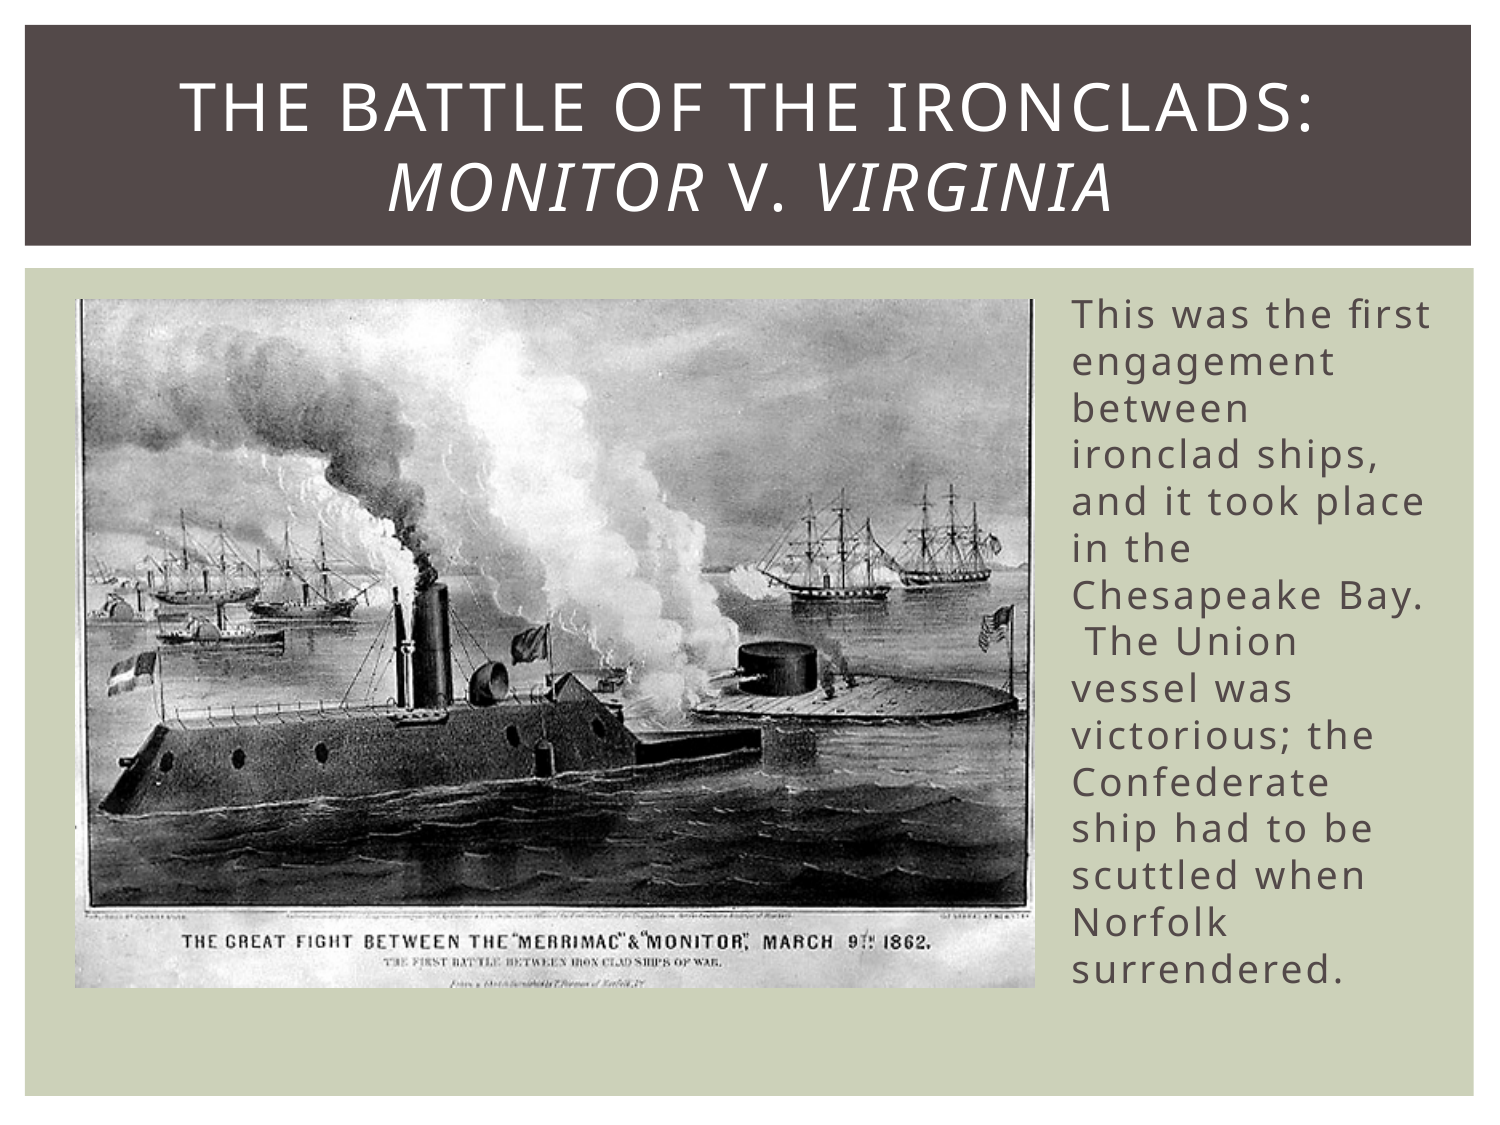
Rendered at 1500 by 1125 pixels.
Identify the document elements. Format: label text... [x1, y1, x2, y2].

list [74, 299, 1035, 988]
title The Battle of the ironclads: Monitor V. Virginia [62, 58, 1438, 232]
list This was the first engagement between ironclad ships, and it took place in the Chesapeake Bay. The Union vessel was victorious; the Confederate ship had to be scuttled when Norfolk surrendered. [1050, 281, 1450, 1005]
